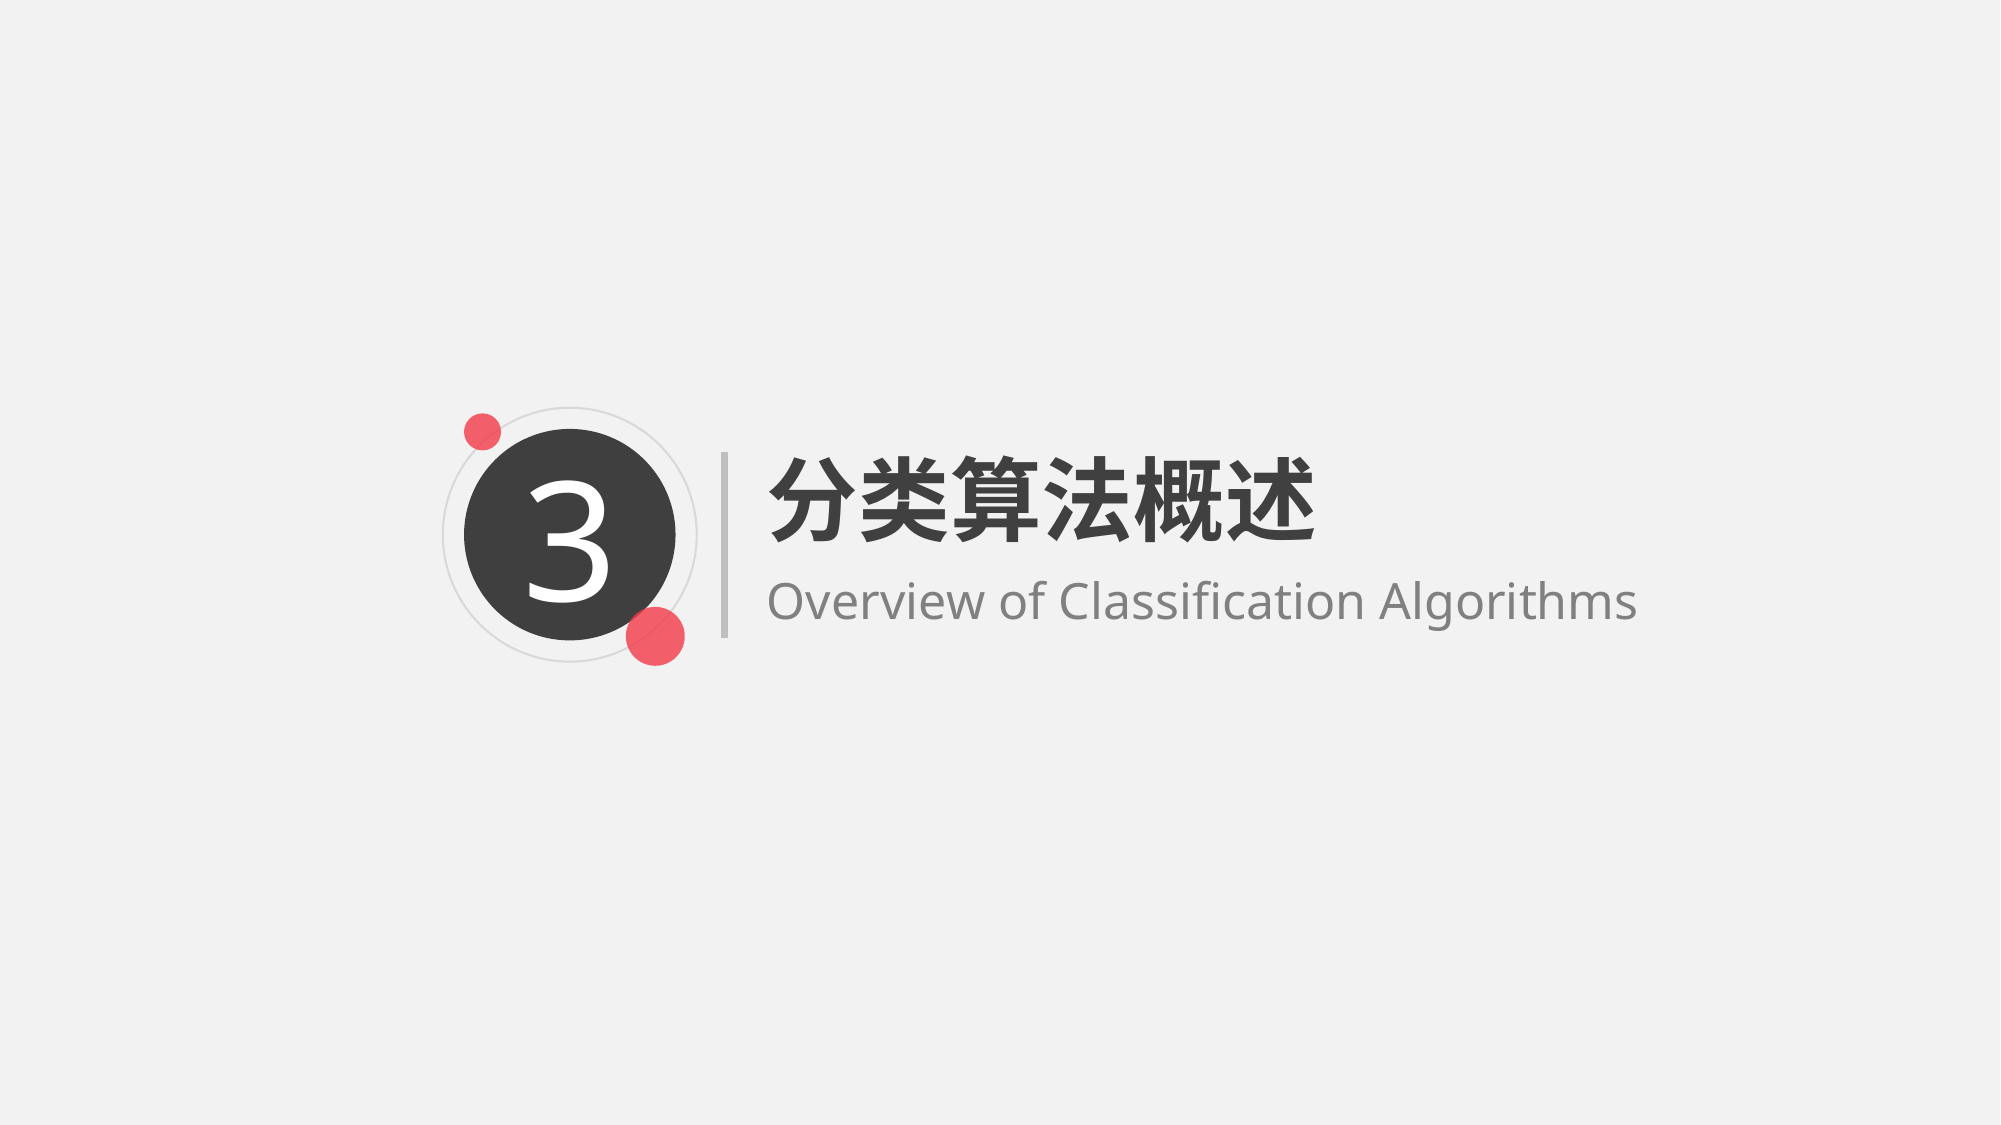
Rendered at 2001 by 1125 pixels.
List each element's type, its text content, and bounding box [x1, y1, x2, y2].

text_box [442, 407, 697, 666]
text_box 分类算法概述 [752, 435, 1522, 561]
text_box Overview of Classification Algorithms [752, 561, 1687, 637]
